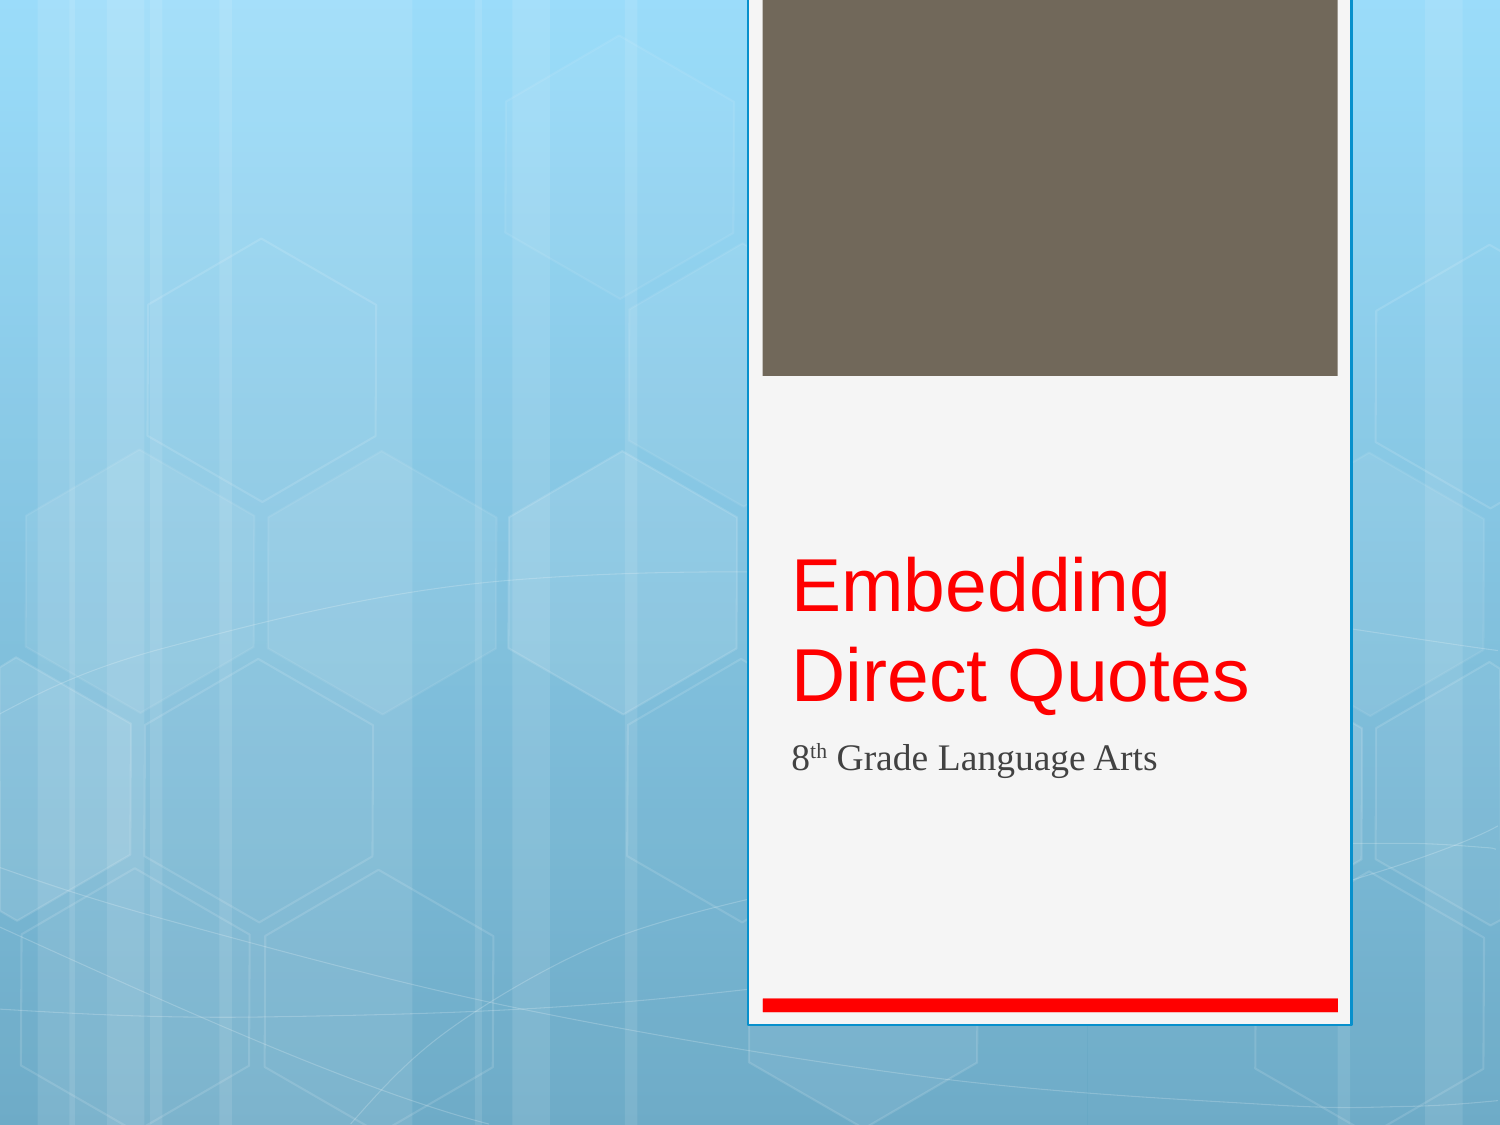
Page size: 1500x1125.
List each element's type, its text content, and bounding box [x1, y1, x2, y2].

subtitle 8th Grade Language Arts [776, 725, 1320, 933]
title Embedding Direct Quotes [776, 444, 1320, 724]
